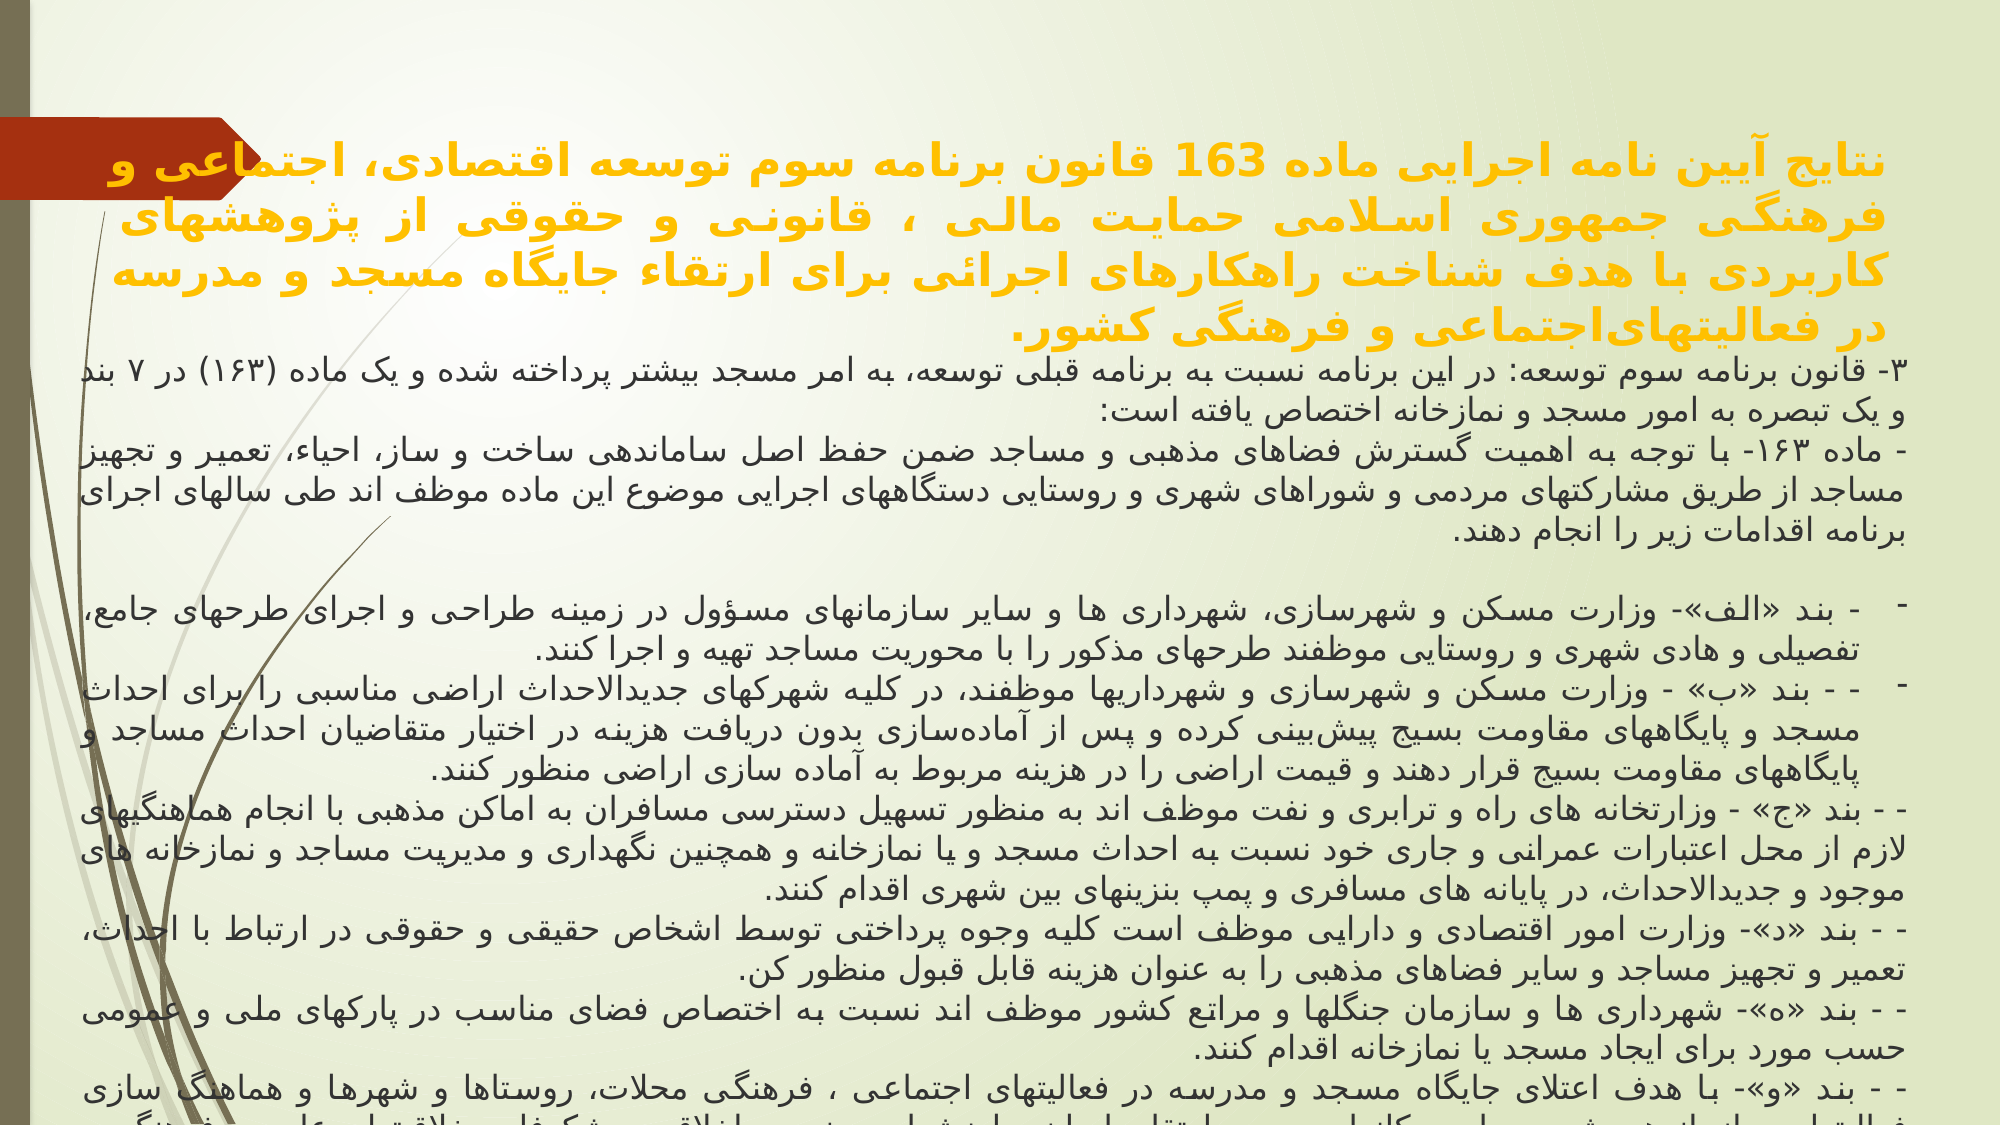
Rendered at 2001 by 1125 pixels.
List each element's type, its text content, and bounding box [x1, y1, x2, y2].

text_box ۳- قانون برنامه سوم توسعه: در این برنامه نسبت به برنامه قبلی توسعه، به امر مسجد بیشتر پرداخته شده و یک ماده (۱۶۳) در ۷ بند و یک تبصره به امور مسجد و نمازخانه اختصاص یافته است: - ماده ۱۶۳- با توجه به اهمیت گسترش فضاهای مذهبی و مساجد ضمن حفظ اصل ساماندهی ساخت و ساز، احیاء، تعمیر و تجهیز مساجد از طریق مشارکتهای مردمی و شوراهای شهری و روستایی دستگاههای اجرایی موضوع این ماده موظف اند طی سالهای اجرای برنامه اقدامات زیر را انجام دهند. - بند «‌الف»- وزارت مسکن و شهرسازی، شهرداری ها و سایر سازمانهای مسؤول در زمینه طراحی و اجرای طرحهای جامع، تفصیلی و هادی شهری و‌ روستایی موظفند طرحهای مذکور را با محوریت مساجد تهیه و اجرا کنند. - - بند «ب» - وزارت مسکن و شهرسازی و شهرداریها موظفند، در کلیه شهرکهای جدیدالاحداث اراضی مناسبی را برای احداث مسجد و پایگاههای ‌مقاومت بسیج پیش‌بینی کرده و پس از آماده‌سازی بدون دریافت هزینه در اختیار متقاضیان احداث مساجد و پایگاههای مقاومت بسیج قرار دهند و ‌قیمت اراضی را در هزینه مربوط به آماده سازی اراضی منظور کنند. - - بند «ج» - وزارتخانه های راه و ترابری و نفت موظف اند به منظور تسهیل دسترسی مسافران به اماکن مذهبی با انجام هماهنگیهای لازم از محل اعتبارات عمرانی و جاری خود نسبت به احداث مسجد و یا نمازخانه و همچنین نگهداری و مدیریت مساجد و نمازخانه های موجود و جدیدالاحداث، در پایانه های مسافری و پمپ بنزینهای بین شهری اقدام کنند. - - بند «د»- وزارت امور اقتصادی و دارایی موظف است کلیه وجوه پرداختی توسط اشخاص حقیقی و حقوقی در ارتباط با احداث، تعمیر و تجهیز مساجد و سایر فضاهای مذهبی را به عنوان هزینه قابل قبول منظور کن. - - بند «ه»- شهرداری ها و سازمان جنگلها و مراتع کشور موظف اند نسبت به اختصاص فضای مناسب در پارکهای ملی و عمومی حسب مورد برای ایجاد مسجد یا نمازخانه اقدام کنند. - - بند «و»- با هدف اعتلای جایگاه مسجد و مدرسه در فعالیتهای اجتماعی ، فرهنگی محلات، روستاها و شهرها و هماهنگ سازی فعالیتهای سازماندهی شده در این مکانها در جهت ارتقای ایمان و ارزشهای معنوی و اخلاقی و شکوفایی خلاقیتهای علمی ، فرهنگی و هنری گروههای مختلف جامعه به ویژه نوجوانان و جوانان اقدامات ذیل در سالهای برنامه سوم توسعه انجام می گیرد: [64, 300, 1923, 1125]
title نتایج آیین نامه اجرایی ماده 163 قانون برنامه سوم توسعه اقتصادی، اجتماعی و فرهنگی جمهوری اسلامی حمایت مالی ، قانونی و حقوقی از پژوهشهای کاربردی با هدف شناخت راهکارهای اجرائی برای ارتقاء جایگاه مسجد و مدرسه در فعالیتهای‌اجتماعی و فرهنگی کشور. [94, 122, 1904, 285]
